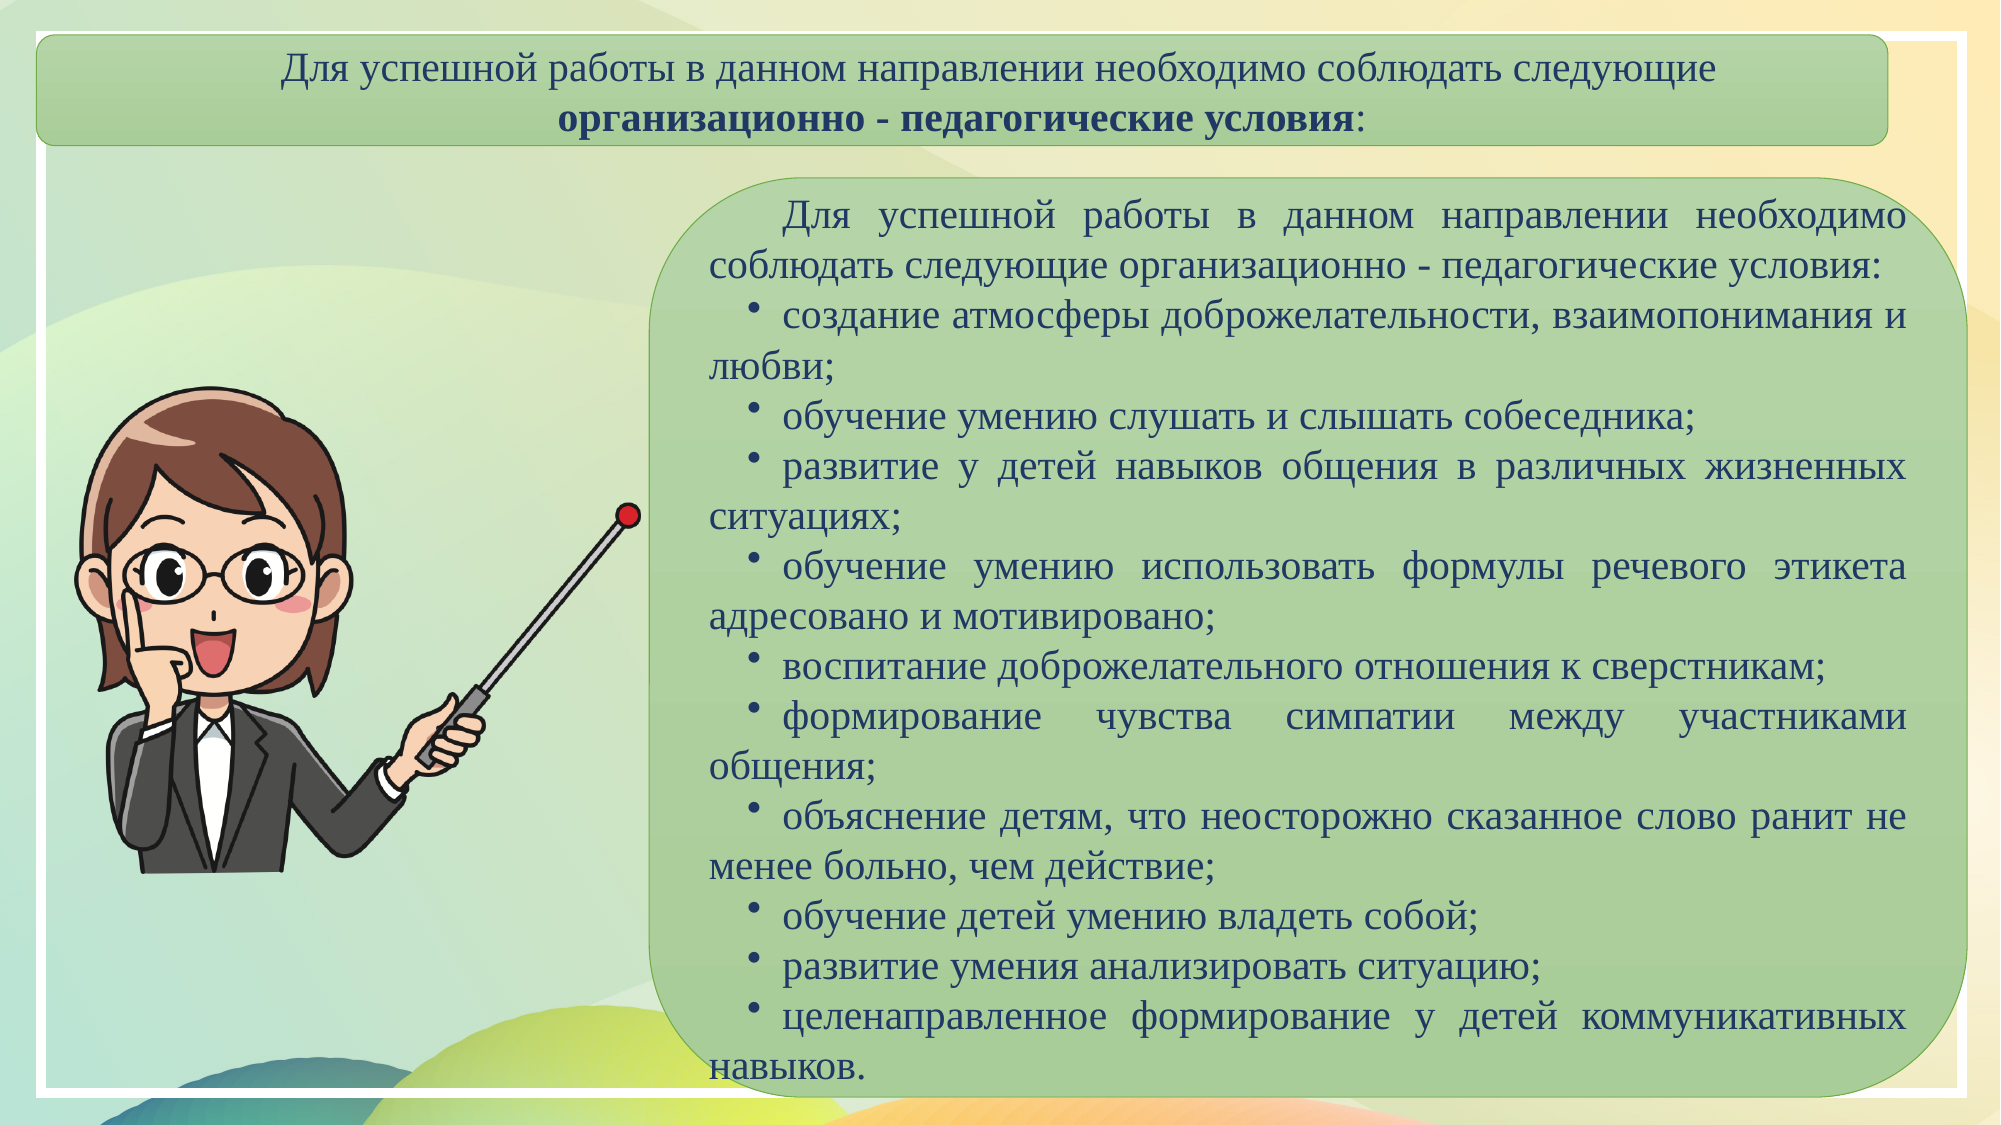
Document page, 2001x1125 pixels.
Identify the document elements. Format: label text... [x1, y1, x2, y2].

text_box Для успешной работы в данном направлении необходимо соблюдать следующие организационно - педагогические условия: создание атмосферы доброжелательности, взаимопонимания и любви; обучение умению слушать и слышать собеседника; развитие у детей навыков общения в различных жизненных ситуациях; обучение умению использовать формулы речевого этикета адресовано и мотивировано; воспитание доброжелательного отношения к сверстникам; формирование чувства симпатии между участниками общения; объяснение детям, что неосторожно сказанное слово ранит не менее больно, чем действие; обучение детей умению владеть собой; развитие умения анализировать ситуацию; целенаправленное формирование у детей коммуникативных навыков. [648, 177, 1968, 1098]
picture [0, 0, 2000, 1125]
text_box Для успешной работы в данном направлении необходимо соблюдать следующие организационно - педагогические условия: [35, 34, 1889, 147]
